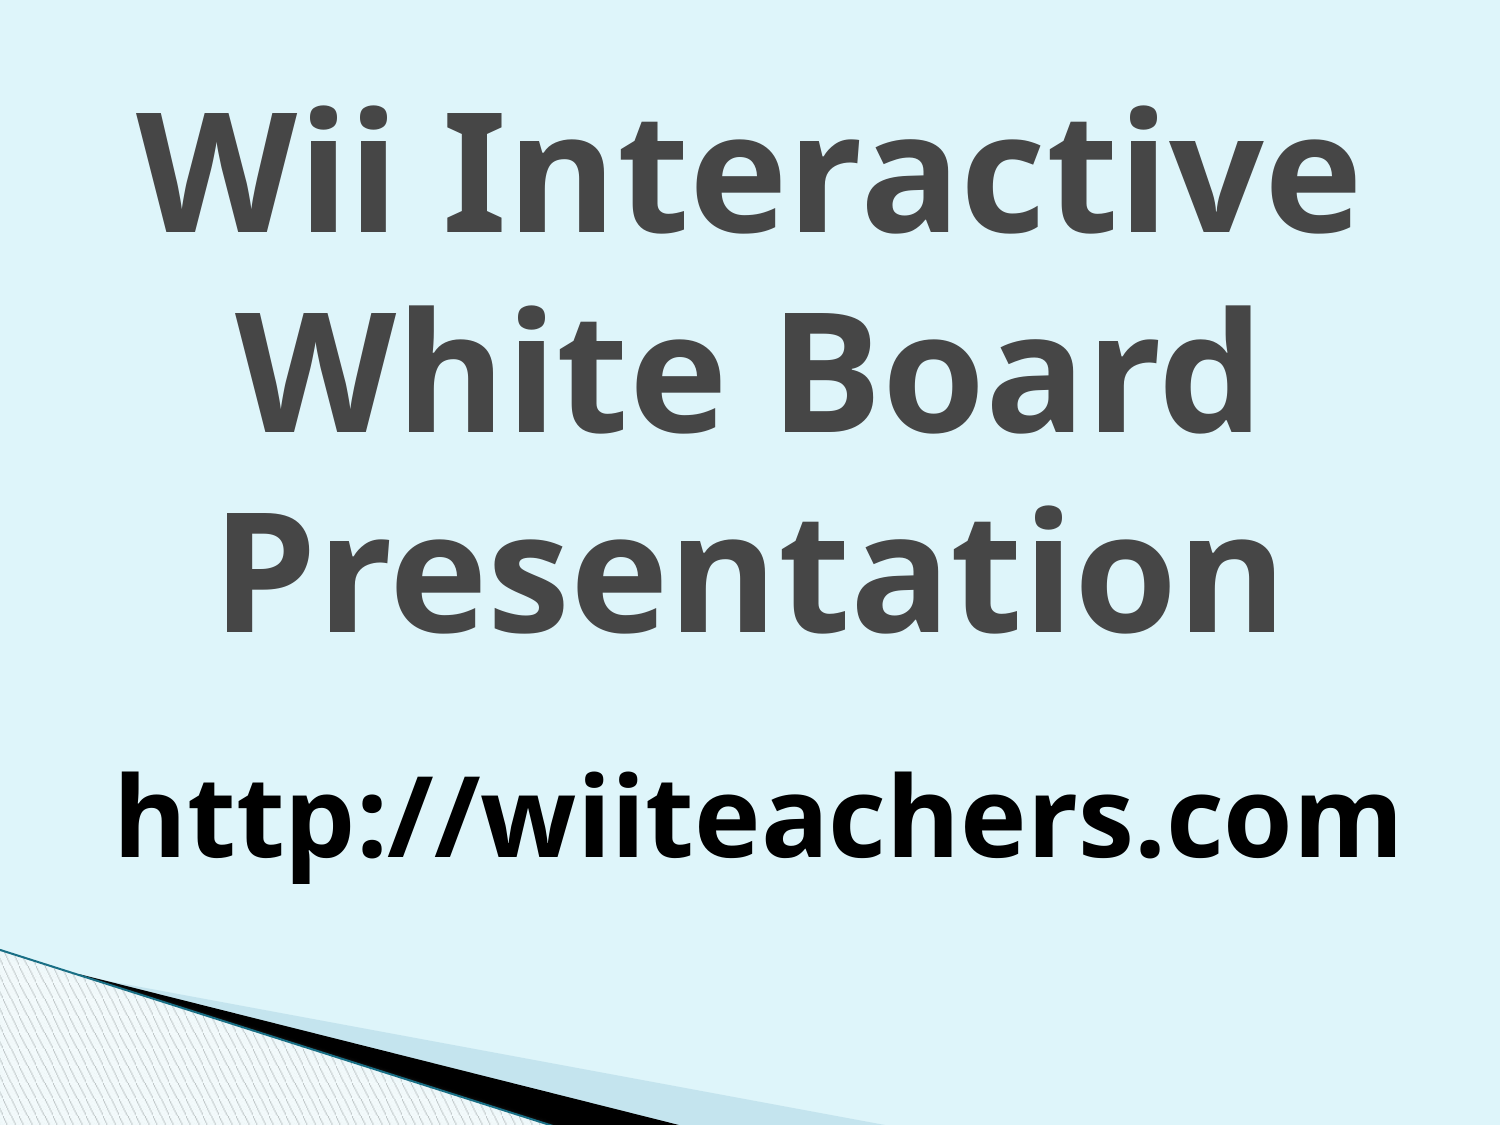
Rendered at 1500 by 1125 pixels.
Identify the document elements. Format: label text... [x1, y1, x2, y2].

title Wii Interactive White Board Presentation [75, 45, 1425, 688]
list http://wiiteachers.com [75, 737, 1425, 1005]
